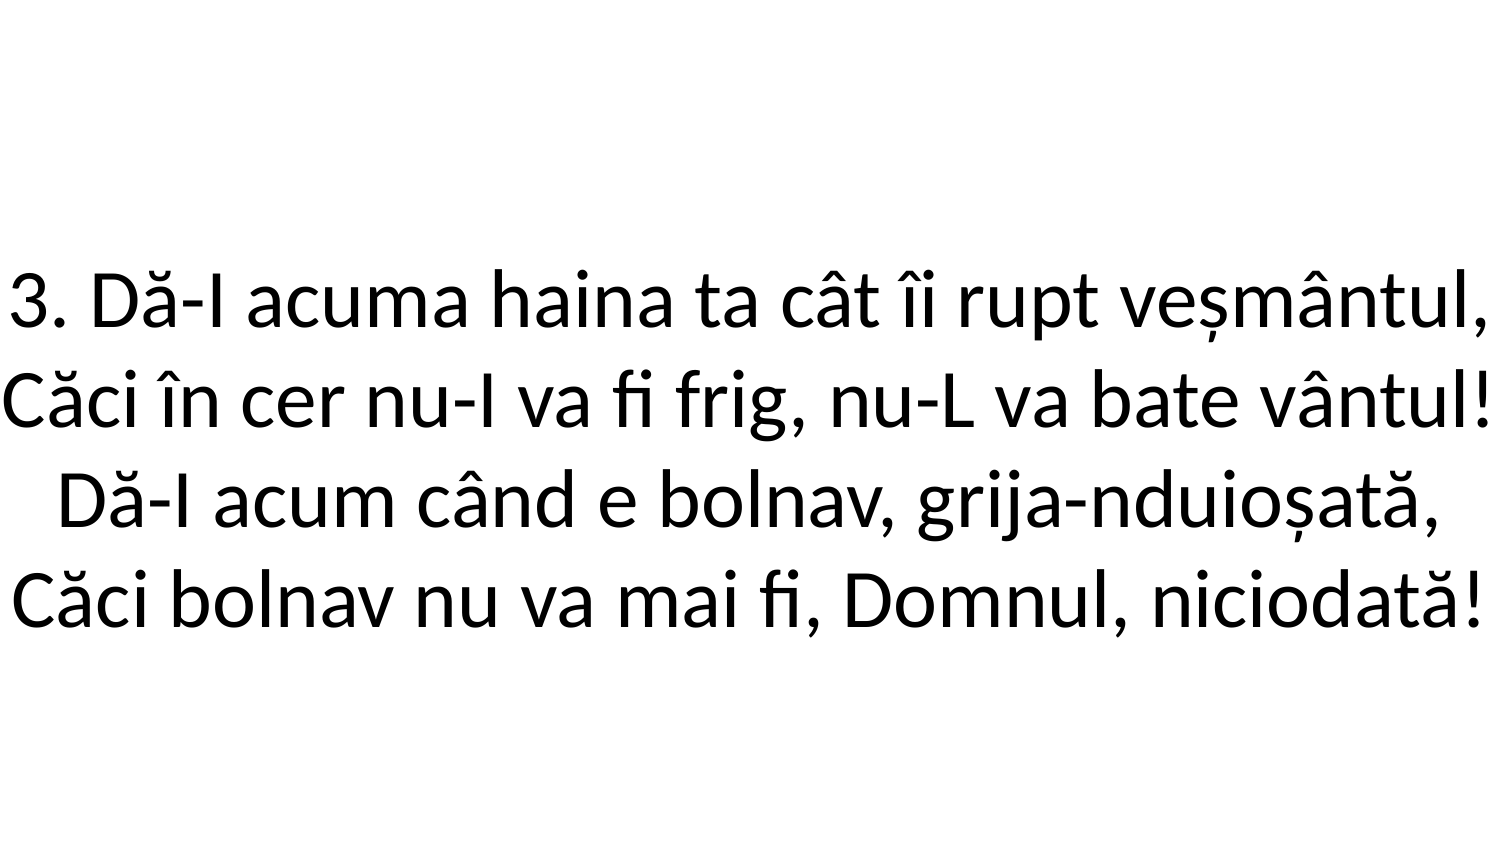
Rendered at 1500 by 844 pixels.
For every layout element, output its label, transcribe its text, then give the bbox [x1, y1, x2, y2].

text_box 3. Dă-I acuma haina ta cât îi rupt veșmântul, Căci în cer nu-I va fi frig, nu-L va bate vântul! Dă-I acum când e bolnav, grija-nduioșată, Căci bolnav nu va mai fi, Domnul, niciodată! [0, 192, 1500, 652]
